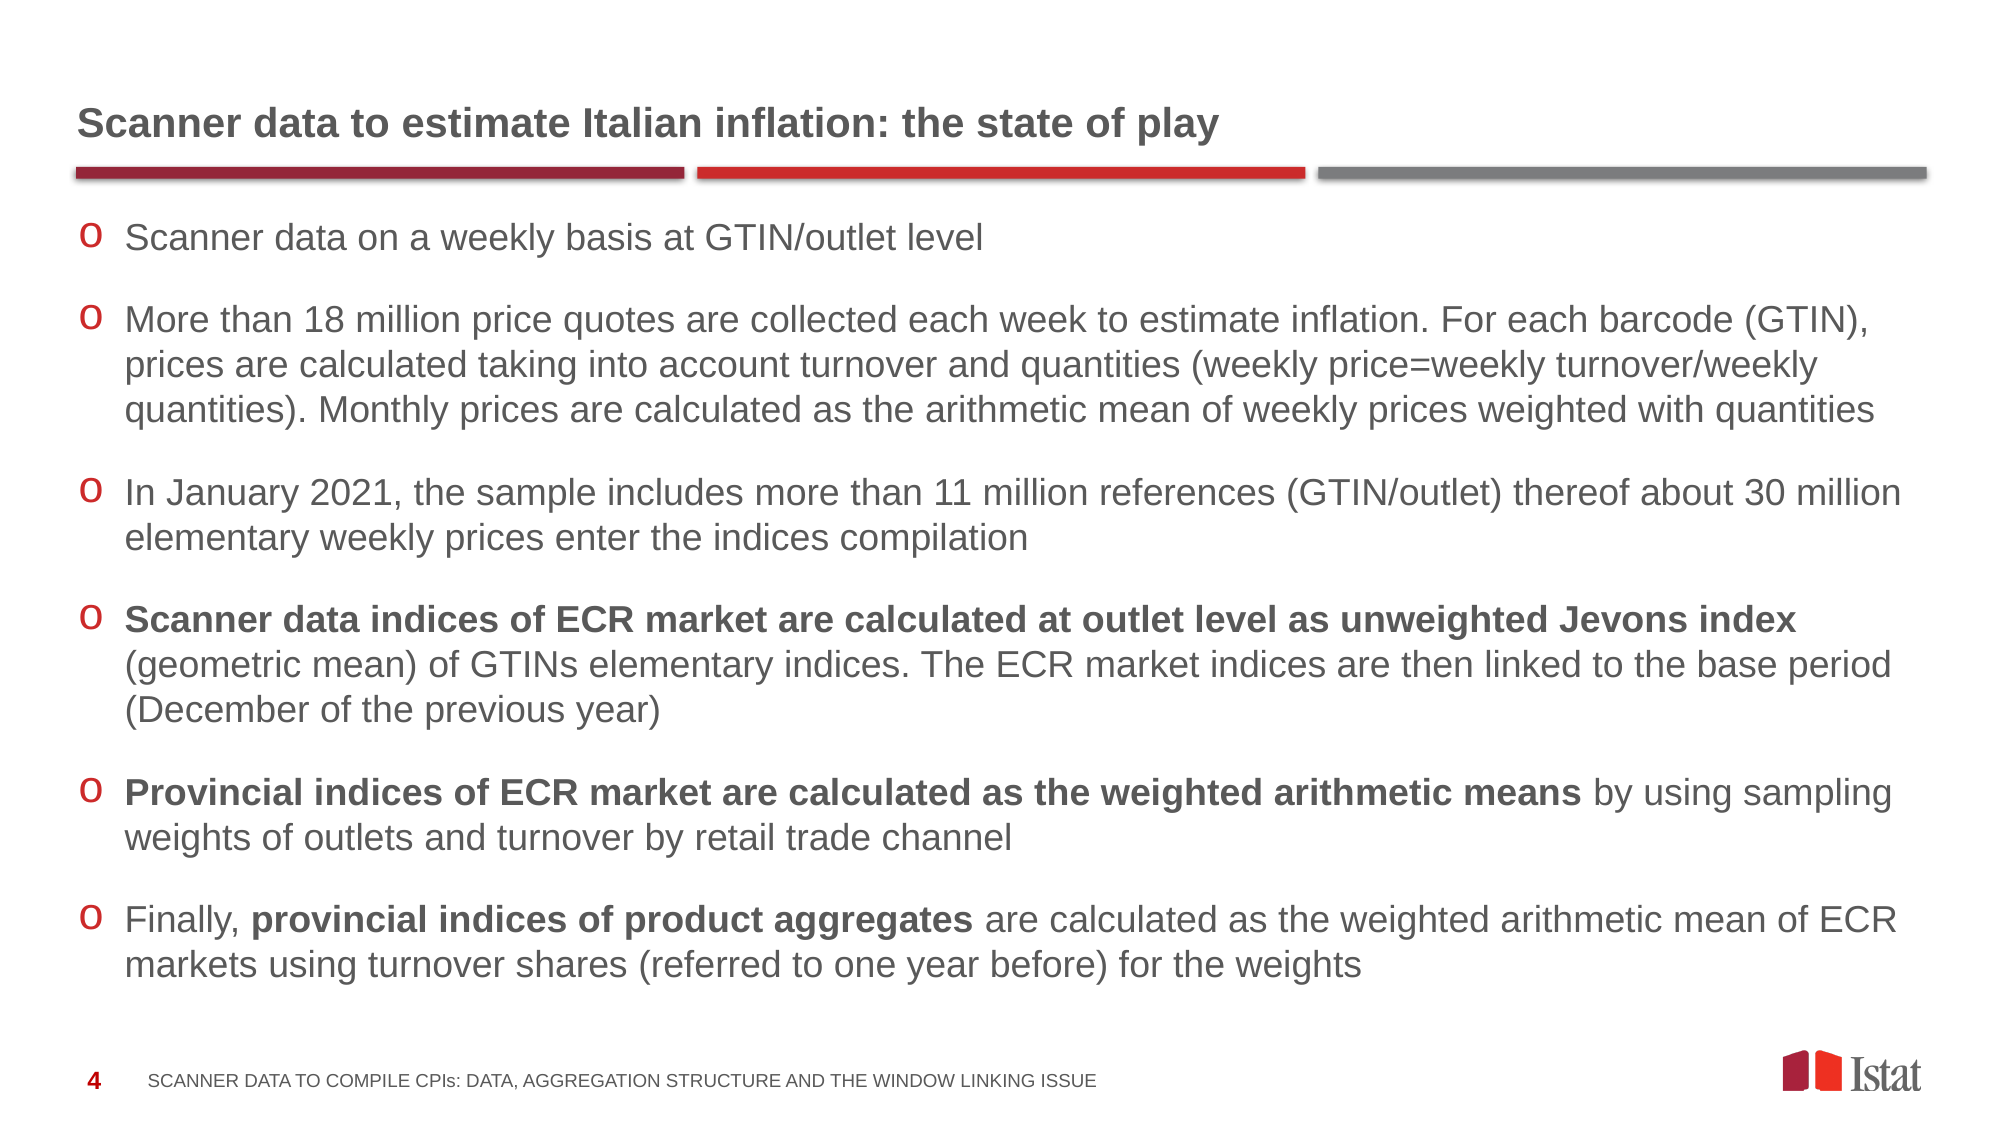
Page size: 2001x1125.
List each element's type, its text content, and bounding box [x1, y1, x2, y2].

list Scanner data on a weekly basis at GTIN/outlet level More than 18 million price quotes are collected each week to estimate inflation. For each barcode (GTIN), prices are calculated taking into account turnover and quantities (weekly price=weekly turnover/weekly quantities). Monthly prices are calculated as the arithmetic mean of weekly prices weighted with quantities In January 2021, the sample includes more than 11 million references (GTIN/outlet) thereof about 30 million elementary weekly prices enter the indices compilation Scanner data indices of ECR market are calculated at outlet level as unweighted Jevons index (geometric mean) of GTINs elementary indices. The ECR market indices are then linked to the base period (December of the previous year) Provincial indices of ECR market are calculated as the weighted arithmetic means by using sampling weights of outlets and turnover by retail trade channel Finally, provincial indices of product aggregates are calculated as the weighted arithmetic mean of ECR markets using turnover shares (referred to one year before) for the weights [77, 212, 1926, 1012]
slide_number 4 [53, 1049, 136, 1110]
title Scanner data to estimate Italian inflation: the state of play [76, 88, 1926, 146]
footer Scanner data to compile CPIs: Data, Aggregation structure and the Window Linking issue [147, 1048, 1730, 1092]
